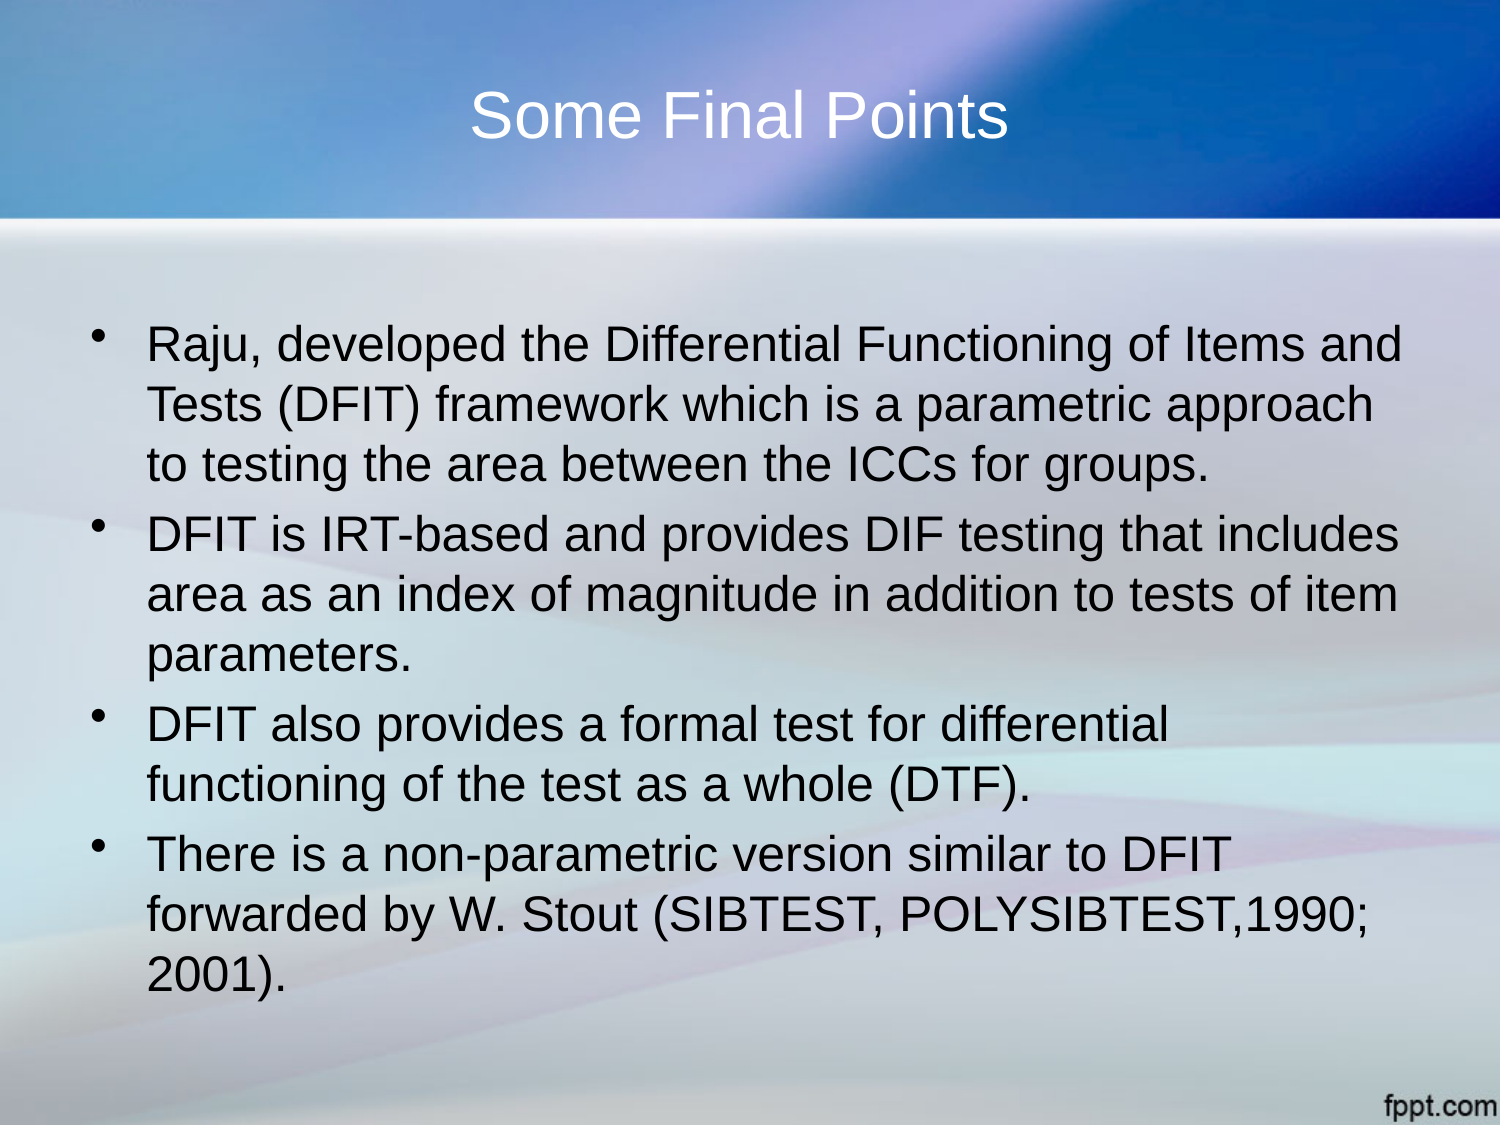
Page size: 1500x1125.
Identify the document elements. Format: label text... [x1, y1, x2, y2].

picture [0, 0, 1500, 1125]
list Raju, developed the Differential Functioning of Items and Tests (DFIT) framework which is a parametric approach to testing the area between the ICCs for groups. DFIT is IRT-based and provides DIF testing that includes area as an index of magnitude in addition to tests of item parameters. DFIT also provides a formal test for differential functioning of the test as a whole (DTF). There is a non-parametric version similar to DFIT forwarded by W. Stout (SIBTEST, POLYSIBTEST,1990; 2001). [75, 304, 1425, 1047]
title Some Final Points [64, 31, 1415, 192]
